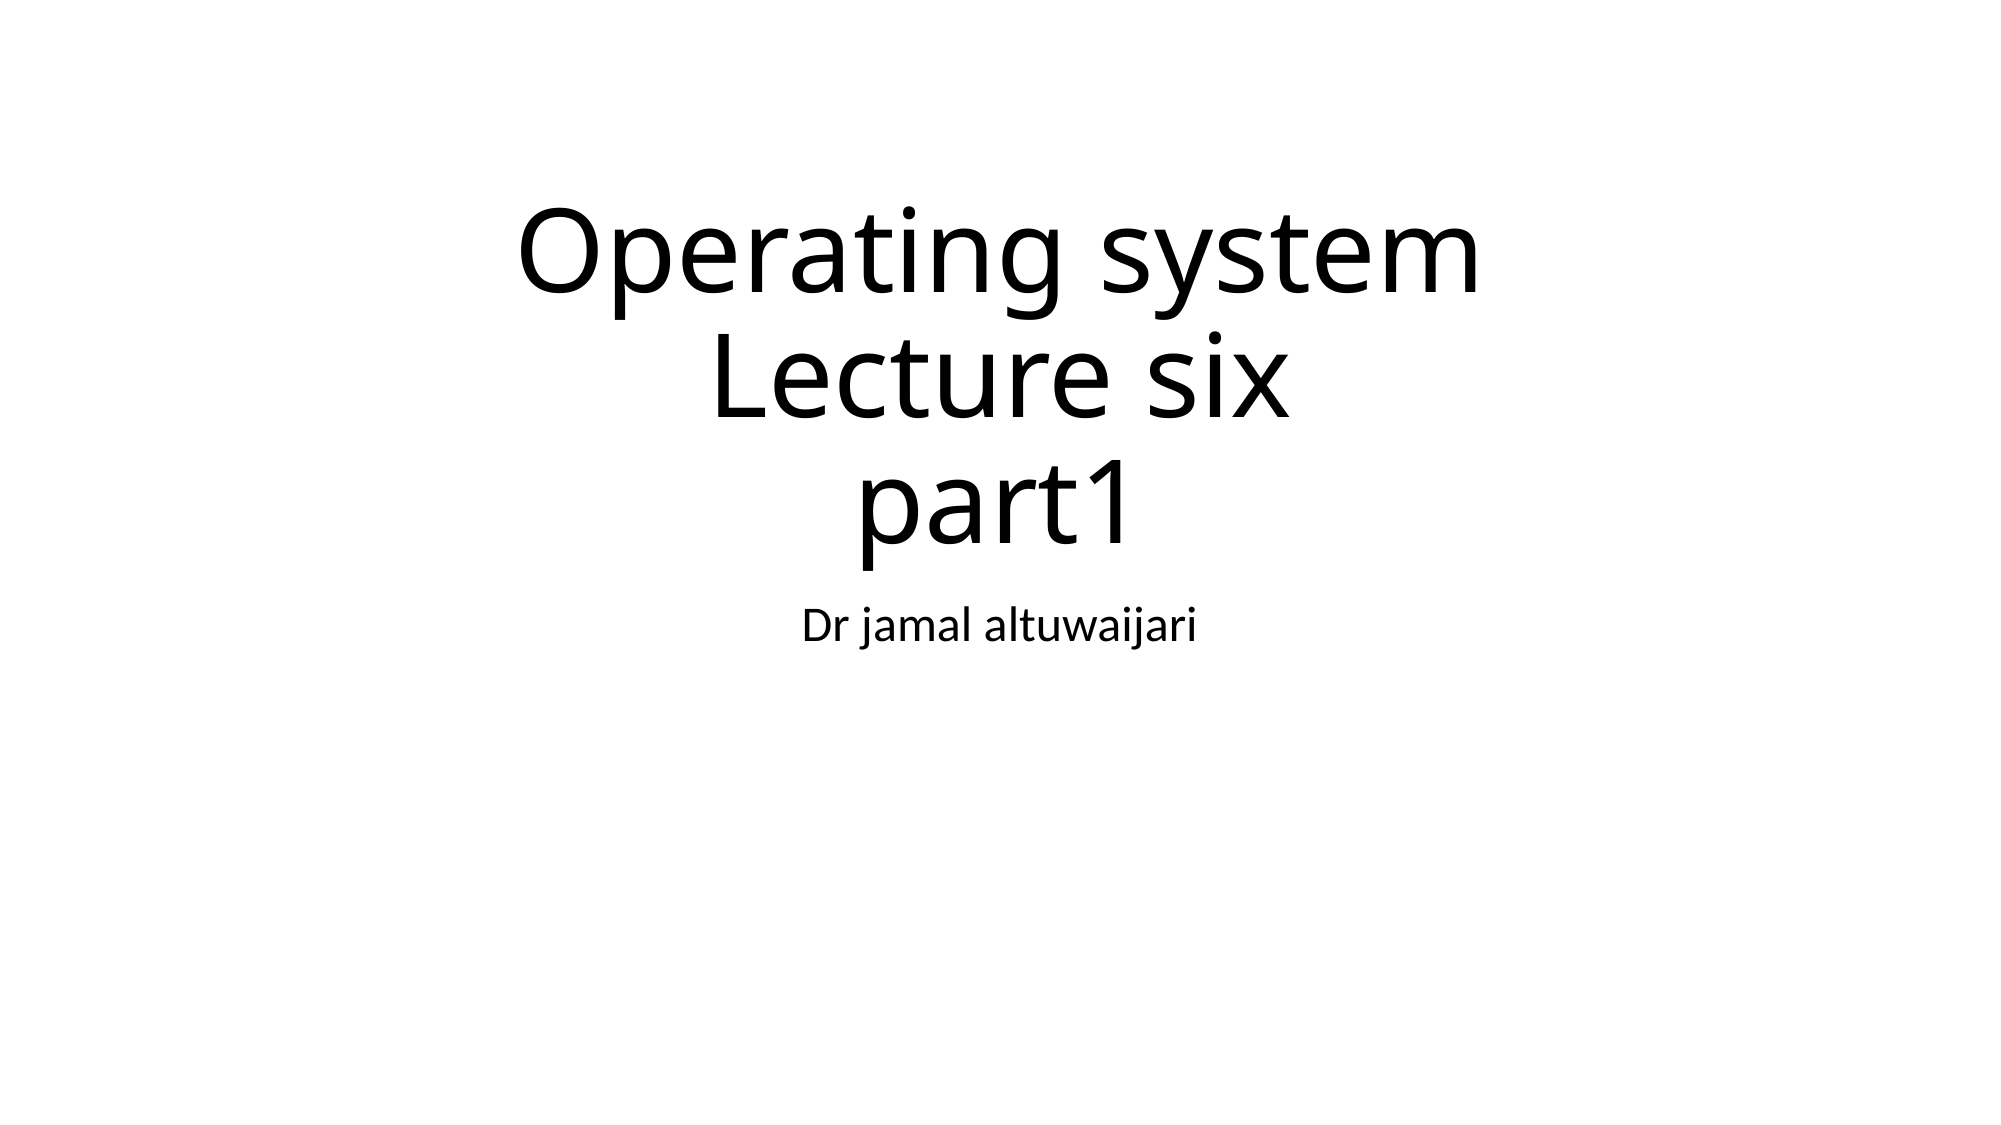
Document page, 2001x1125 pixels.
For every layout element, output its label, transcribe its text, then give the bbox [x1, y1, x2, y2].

subtitle Dr jamal altuwaijari [249, 590, 1750, 863]
title Operating system Lecture six part1 [249, 184, 1750, 576]
